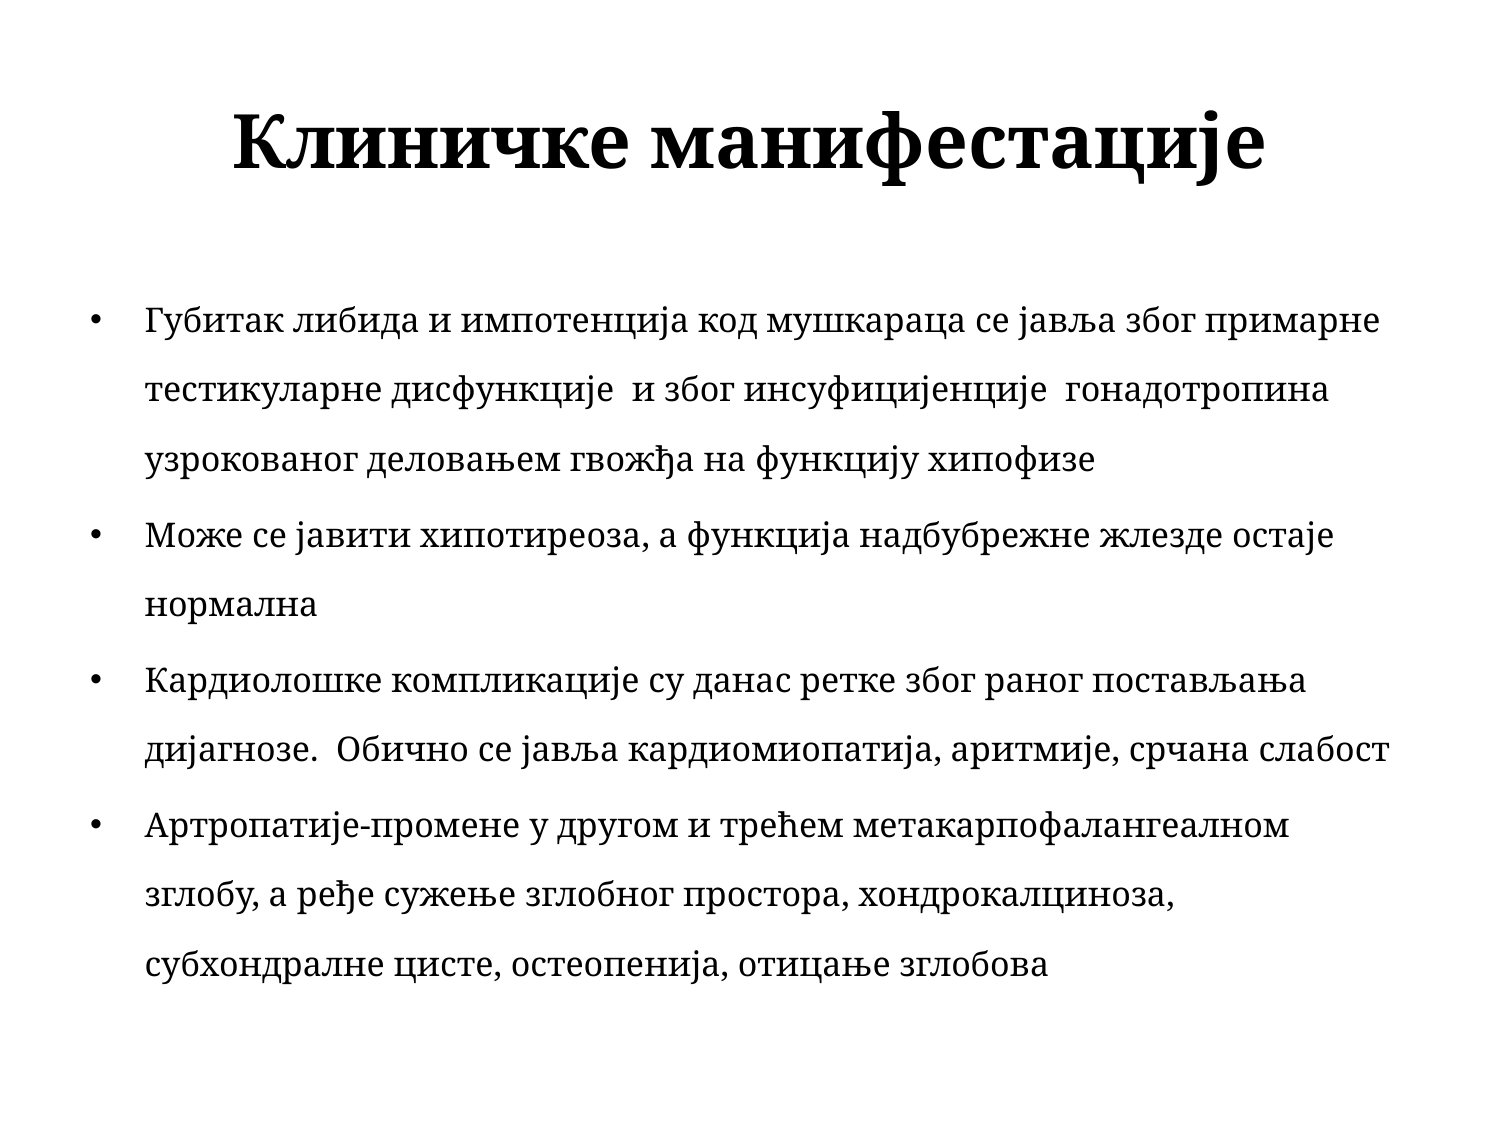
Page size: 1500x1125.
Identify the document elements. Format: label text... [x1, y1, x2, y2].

title Клиничке манифестације [75, 45, 1425, 233]
list Губитак либида и импотенција код мушкараца се јавља због примарне тестикуларне дисфункције и због инсуфицијенције гонадотропина узрокованог деловањем гвожђа на функцију хипофизе Може се јавити хипотиреоза, а функција надбубрежне жлезде остаје нормална Кардиолошке компликације су данас ретке због раног постављања дијагнозе. Обично се јавља кардиомиопатија, аритмије, срчана слабост Артропатије-промене у другом и трећем метакарпофалангеалном зглобу, а ређе сужење зглобног простора, хондрокалциноза, субхондралне цисте, остеопенија, отицање зглобова [75, 262, 1425, 1005]
